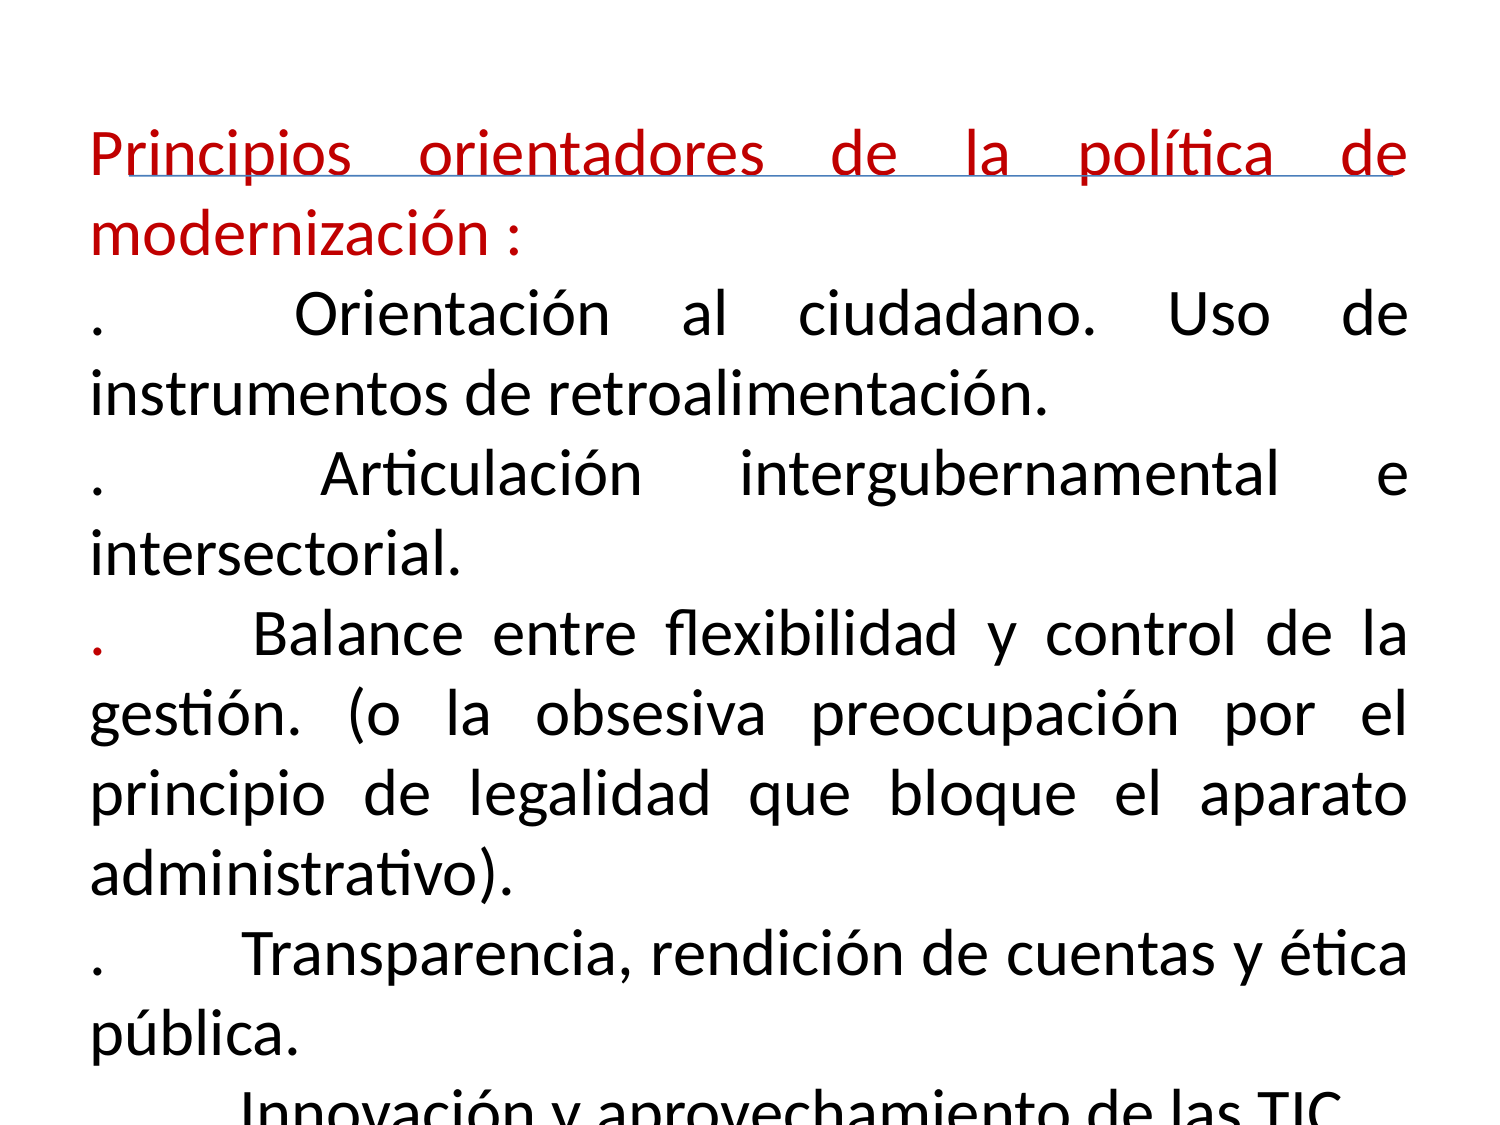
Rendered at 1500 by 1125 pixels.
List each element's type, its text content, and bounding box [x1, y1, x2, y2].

text_box Principios orientadores de la política de modernización : . Orientación al ciudadano. Uso de instrumentos de retroalimentación. . Articulación intergubernamental e intersectorial. . Balance entre flexibilidad y control de la gestión. (o la obsesiva preocupación por el principio de legalidad que bloque el aparato administrativo). . Transparencia, rendición de cuentas y ética pública. . Innovación y aprovechamiento de las TIC. . Sostenibilidad. [75, 101, 1425, 1005]
